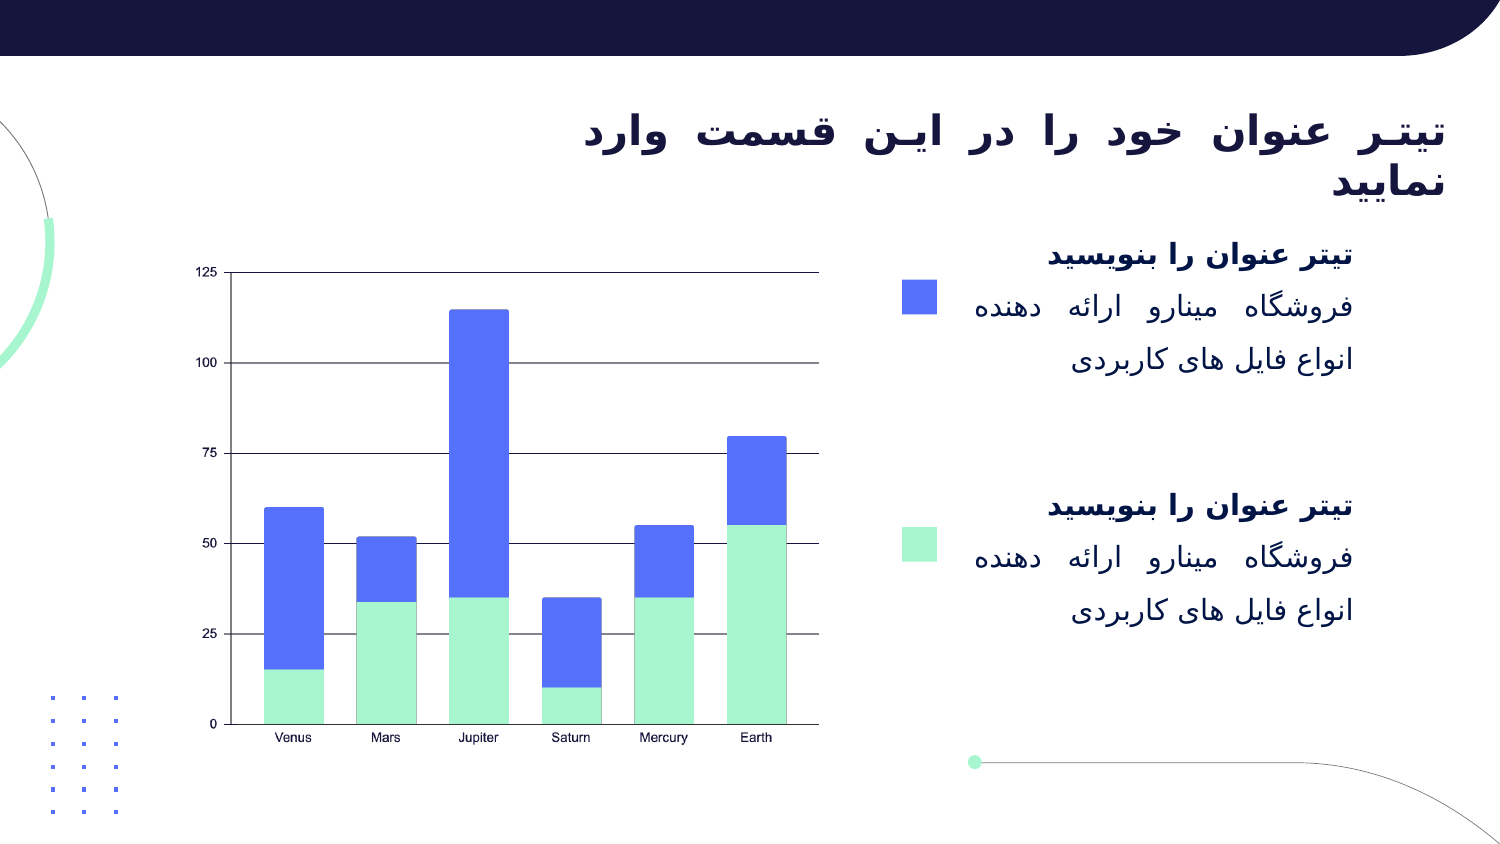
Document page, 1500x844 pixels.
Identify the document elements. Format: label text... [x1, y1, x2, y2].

picture [167, 239, 845, 771]
text_box تیتر عنوان را بنویسید فروشگاه مینارو ارائه دهنده انواع فایل های کاربردی [942, 461, 1369, 634]
text_box [902, 527, 937, 562]
text_box تیتر عنوان را بنویسید فروشگاه مینارو ارائه دهنده انواع فایل های کاربردی [942, 212, 1369, 383]
text_box [902, 279, 937, 315]
text_box تیتر عنوان خود را در این قسمت وارد نمایید [556, 96, 1463, 212]
